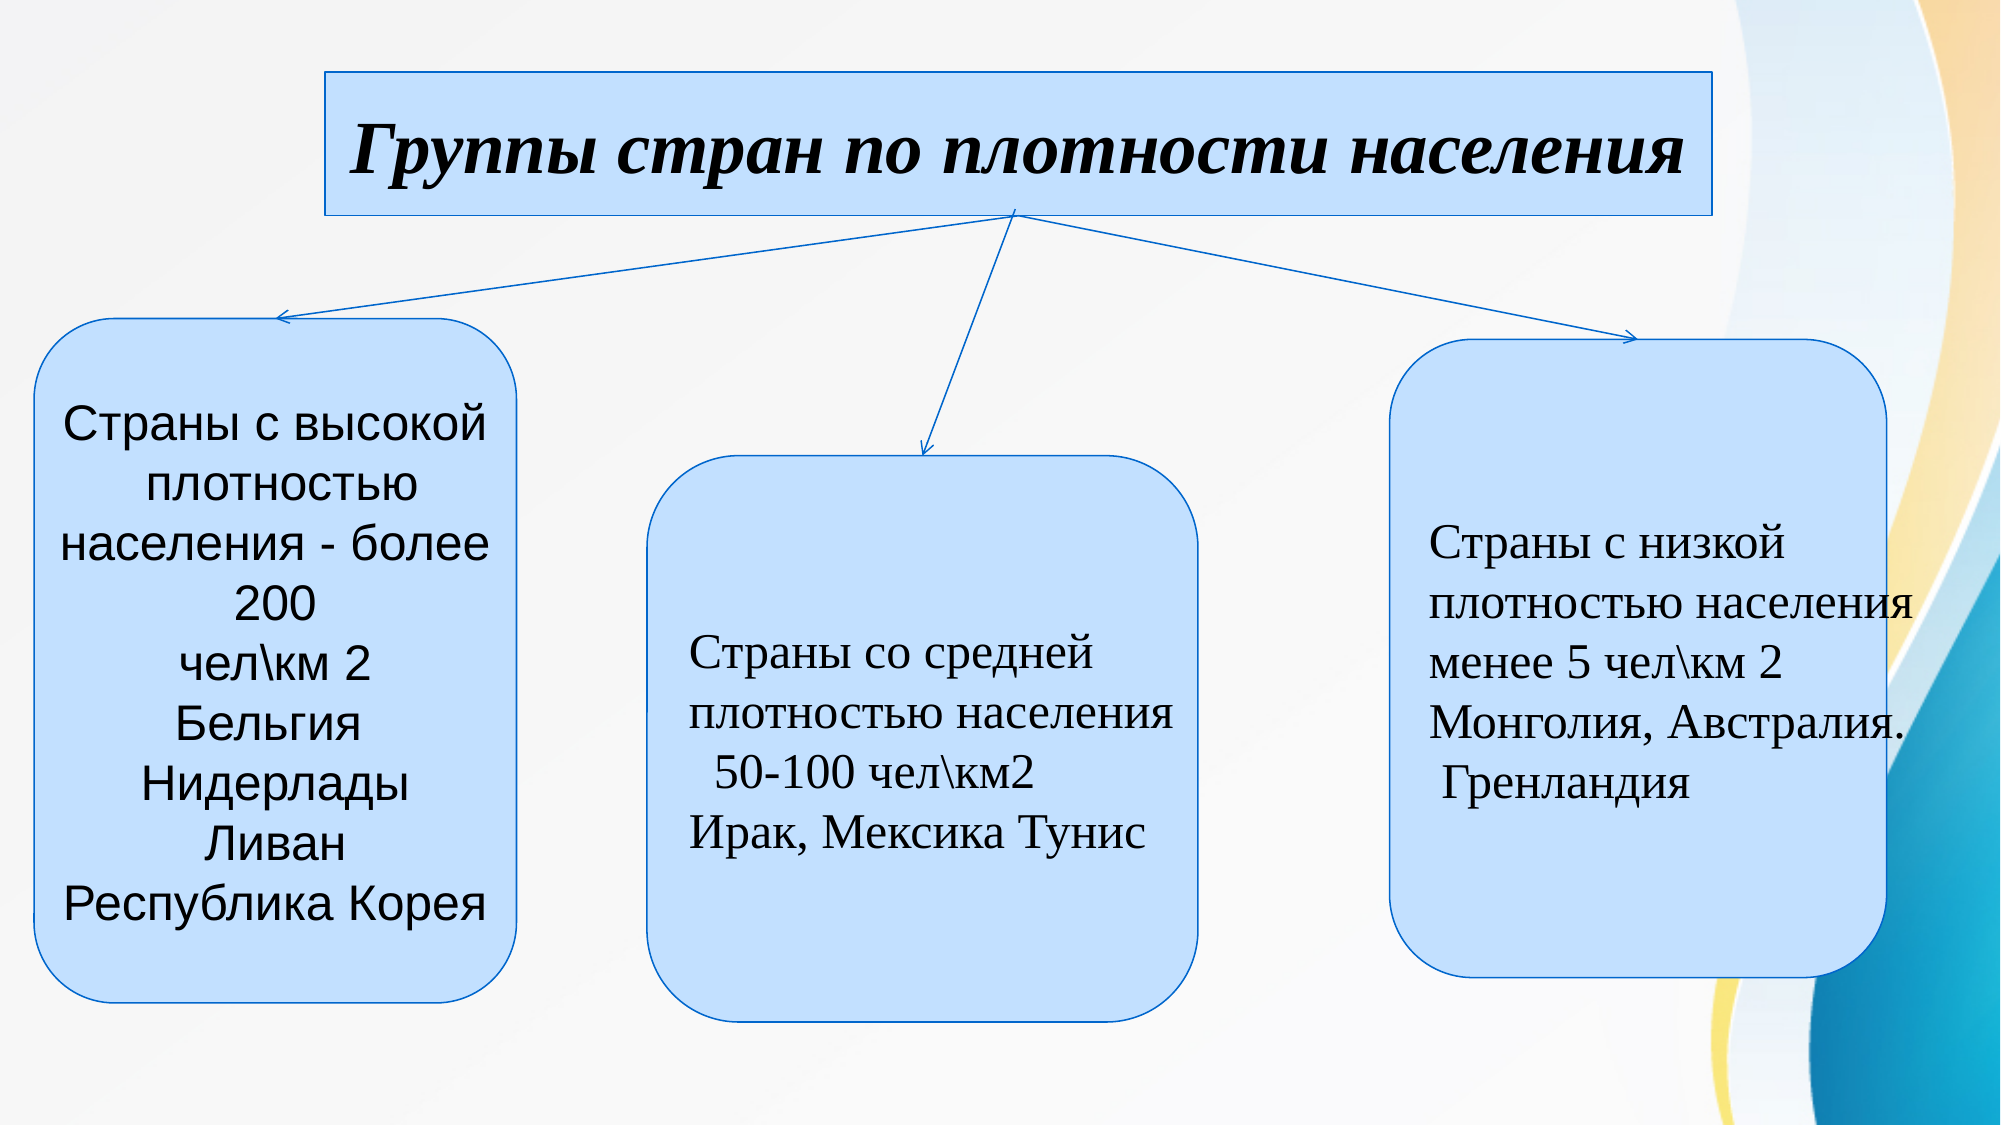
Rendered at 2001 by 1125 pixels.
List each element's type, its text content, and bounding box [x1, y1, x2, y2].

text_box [922, 209, 1016, 456]
picture [0, 0, 2001, 1125]
text_box Страны со средней плотностью населения 50-100 чел\км2 Ирак, Мексика Тунис [646, 455, 1198, 1023]
text_box Страны с высокой плотностью населения - более 200 чел\км 2 Бельгия Нидерлады Ливан Республика Корея [34, 318, 517, 1003]
text_box Страны с низкой плотностью населения менее 5 чел\км 2 Монголия, Австралия. Гренландия [1389, 339, 1887, 978]
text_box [275, 215, 922, 319]
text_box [1018, 215, 1639, 340]
text_box Группы стран по плотности населения [324, 72, 1713, 216]
